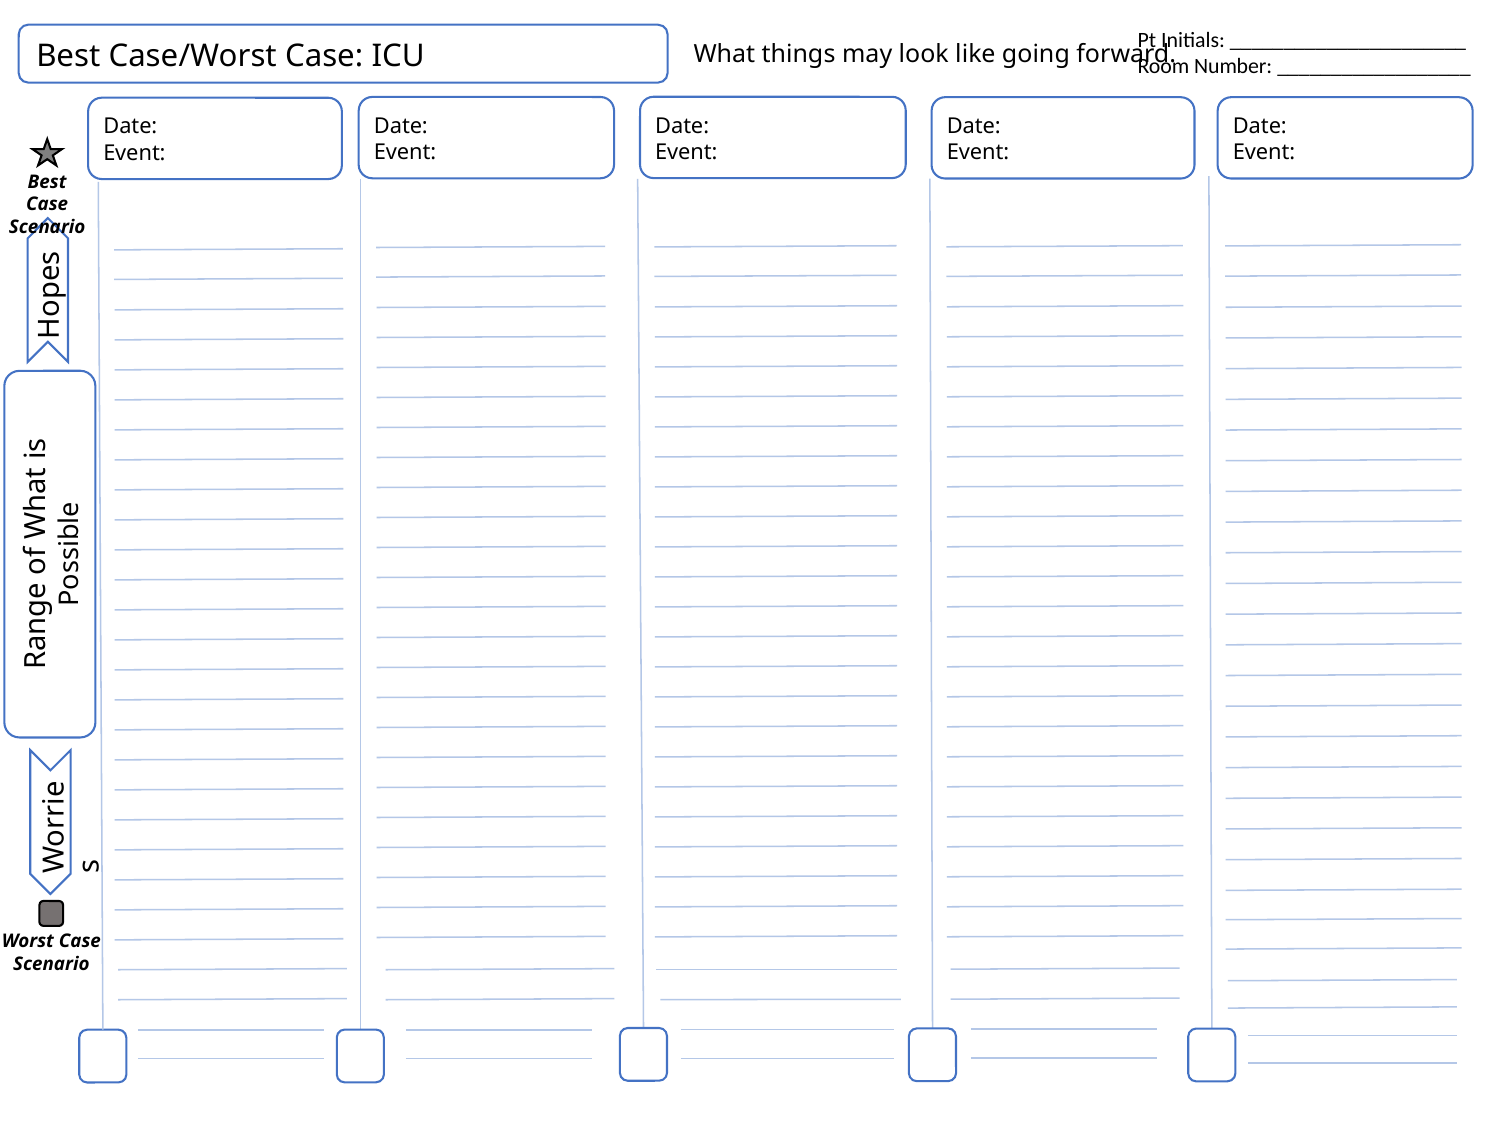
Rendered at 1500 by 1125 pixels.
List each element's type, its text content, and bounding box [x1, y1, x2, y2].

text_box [18, 11, 1497, 1083]
text_box Best Case Scenario [0, 162, 18, 245]
text_box Worst Case Scenario [0, 921, 18, 982]
